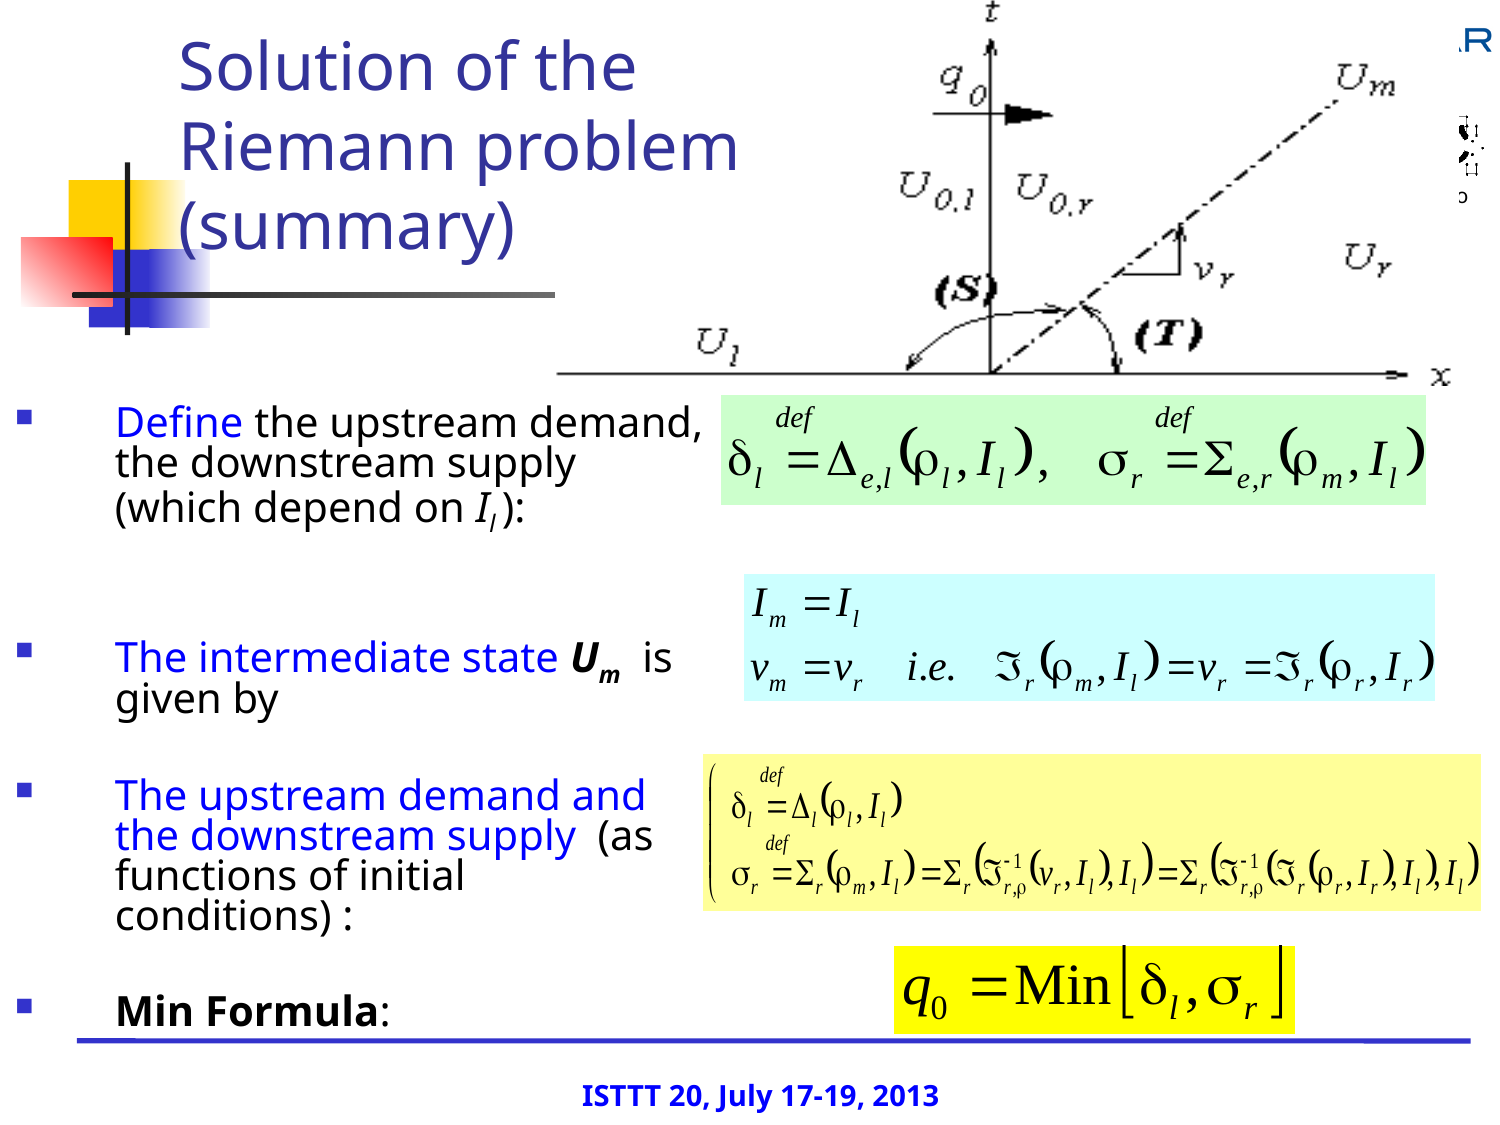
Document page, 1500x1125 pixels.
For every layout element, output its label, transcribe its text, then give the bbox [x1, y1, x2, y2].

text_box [893, 945, 1295, 1034]
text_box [720, 394, 1426, 506]
list Define the upstream demand, the downstream supply (which depend on Il ): The intermediate state Um is given by The upstream demand and the downstream supply (as functions of initial conditions) : Min Formula: [0, 398, 727, 1020]
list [702, 753, 1482, 912]
footer ISTTT 20, July 17-19, 2013 [64, 1049, 1465, 1125]
title Solution of the Riemann problem (summary) [163, 30, 549, 272]
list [743, 574, 1436, 702]
picture [554, 0, 1494, 386]
